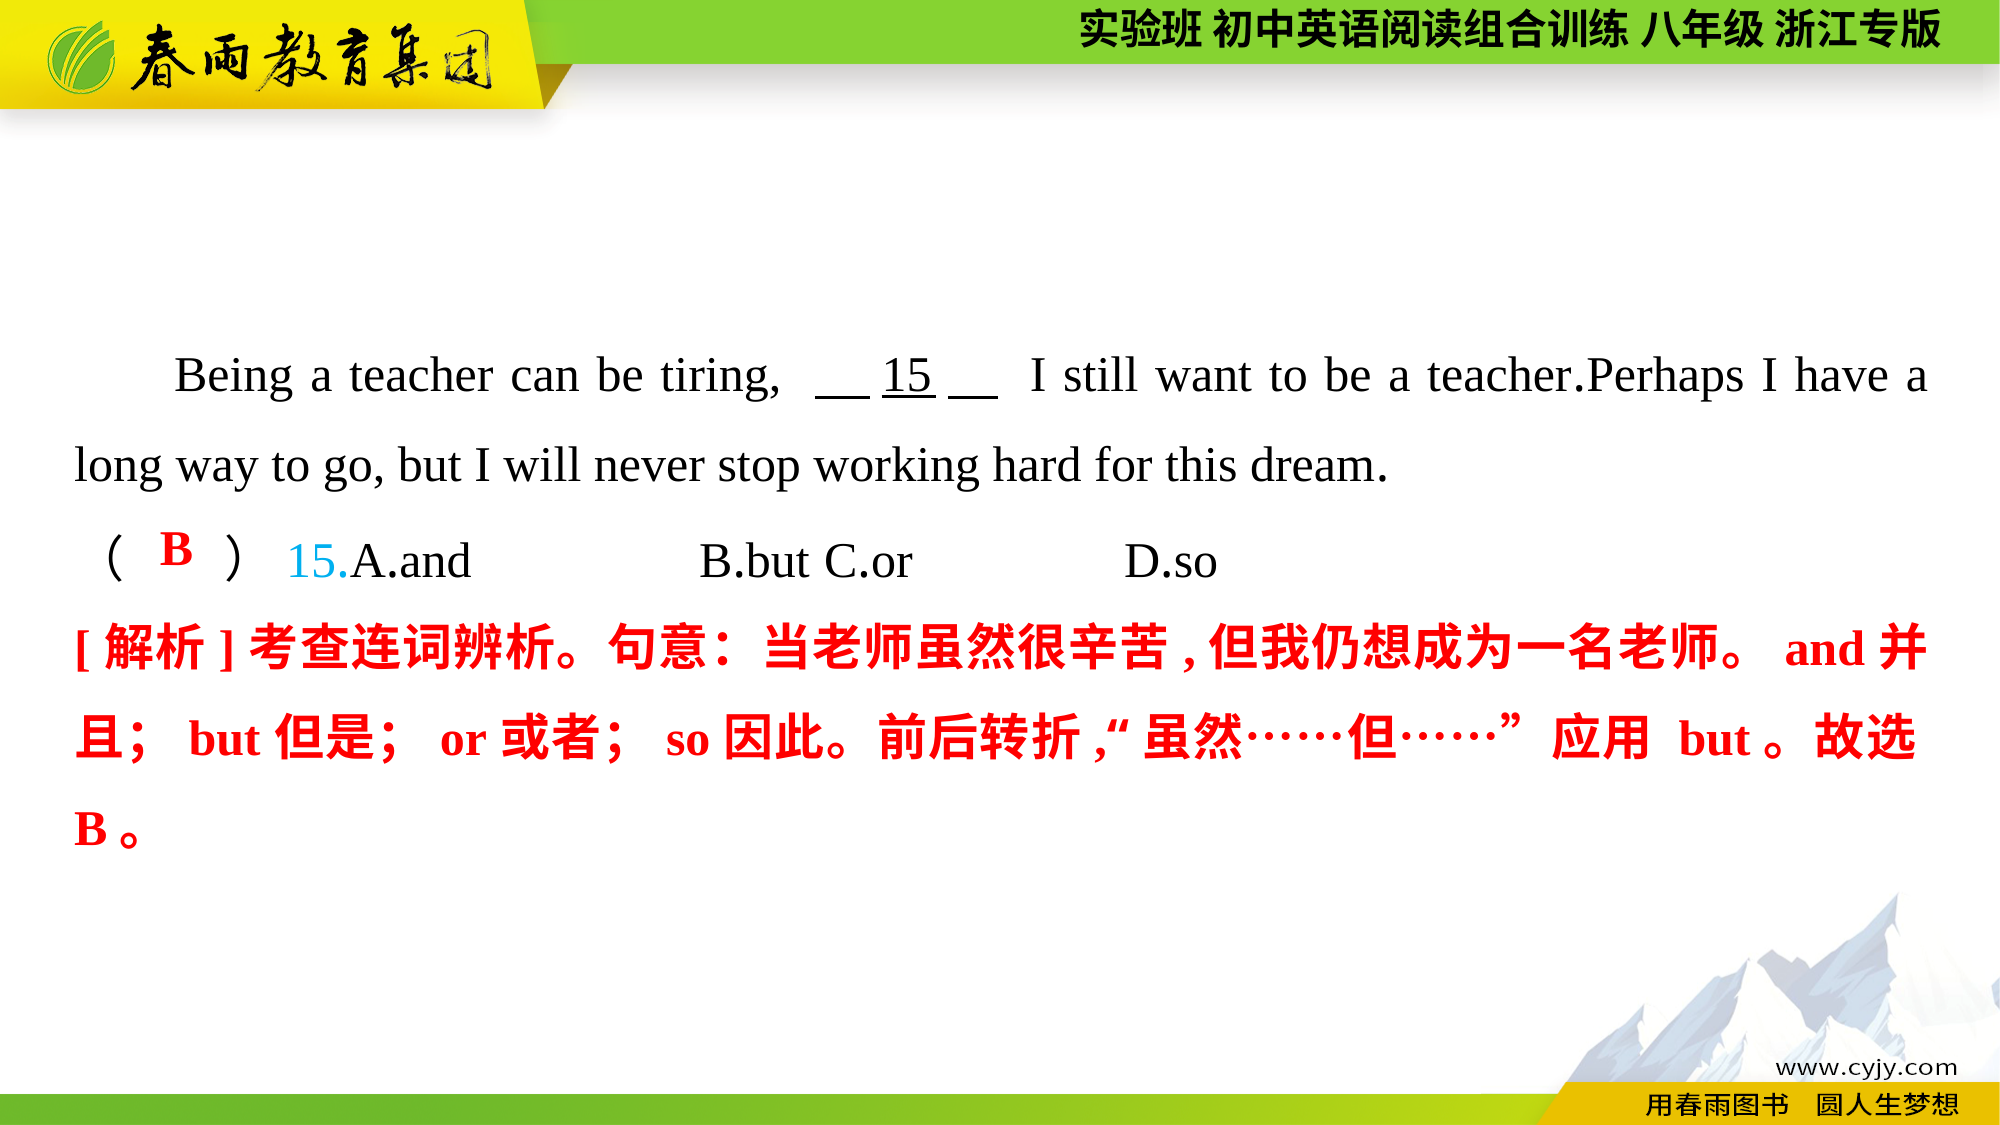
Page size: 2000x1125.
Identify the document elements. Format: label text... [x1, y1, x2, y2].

text_box [解析]考查连词辨析。句意：当老师虽然很辛苦,但我仍想成为一名老师。and并且；but但是；or或者；so因此。前后转折,“虽然……但……”应用 but。故选B。 [59, 596, 1944, 863]
text_box B [145, 508, 209, 583]
picture [0, 0, 2000, 1125]
list Being a teacher can be tiring, 15 I still want to be a teacher.Perhaps I have a long way to go, but I will never stop working hard for this dream. [59, 304, 1944, 490]
text_box （ ）15.A.and B.but C.or D.so [59, 490, 1944, 596]
